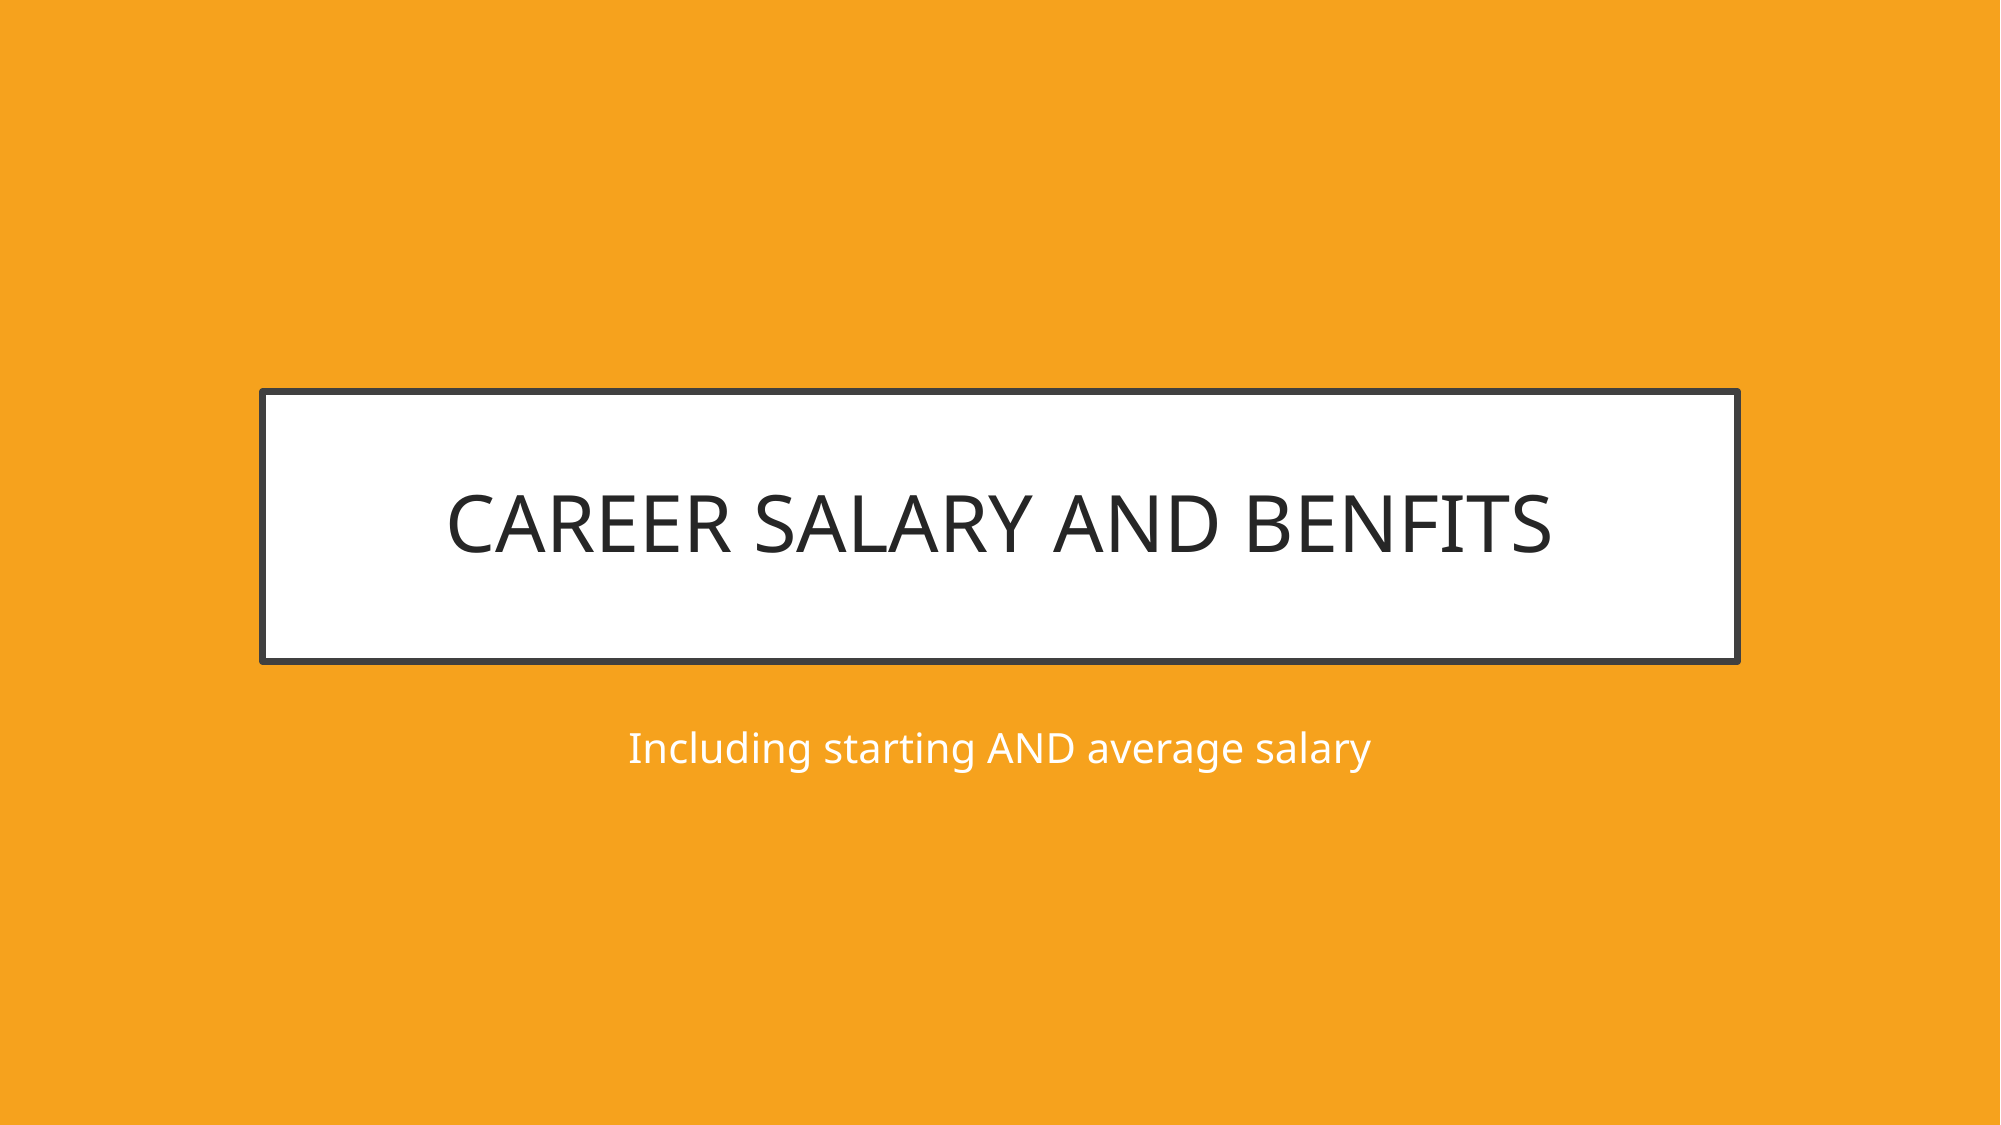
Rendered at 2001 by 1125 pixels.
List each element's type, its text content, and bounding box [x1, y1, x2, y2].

list Including starting AND average salary [442, 713, 1558, 922]
title CAREER SALARY AND BENFITS [259, 388, 1741, 665]
